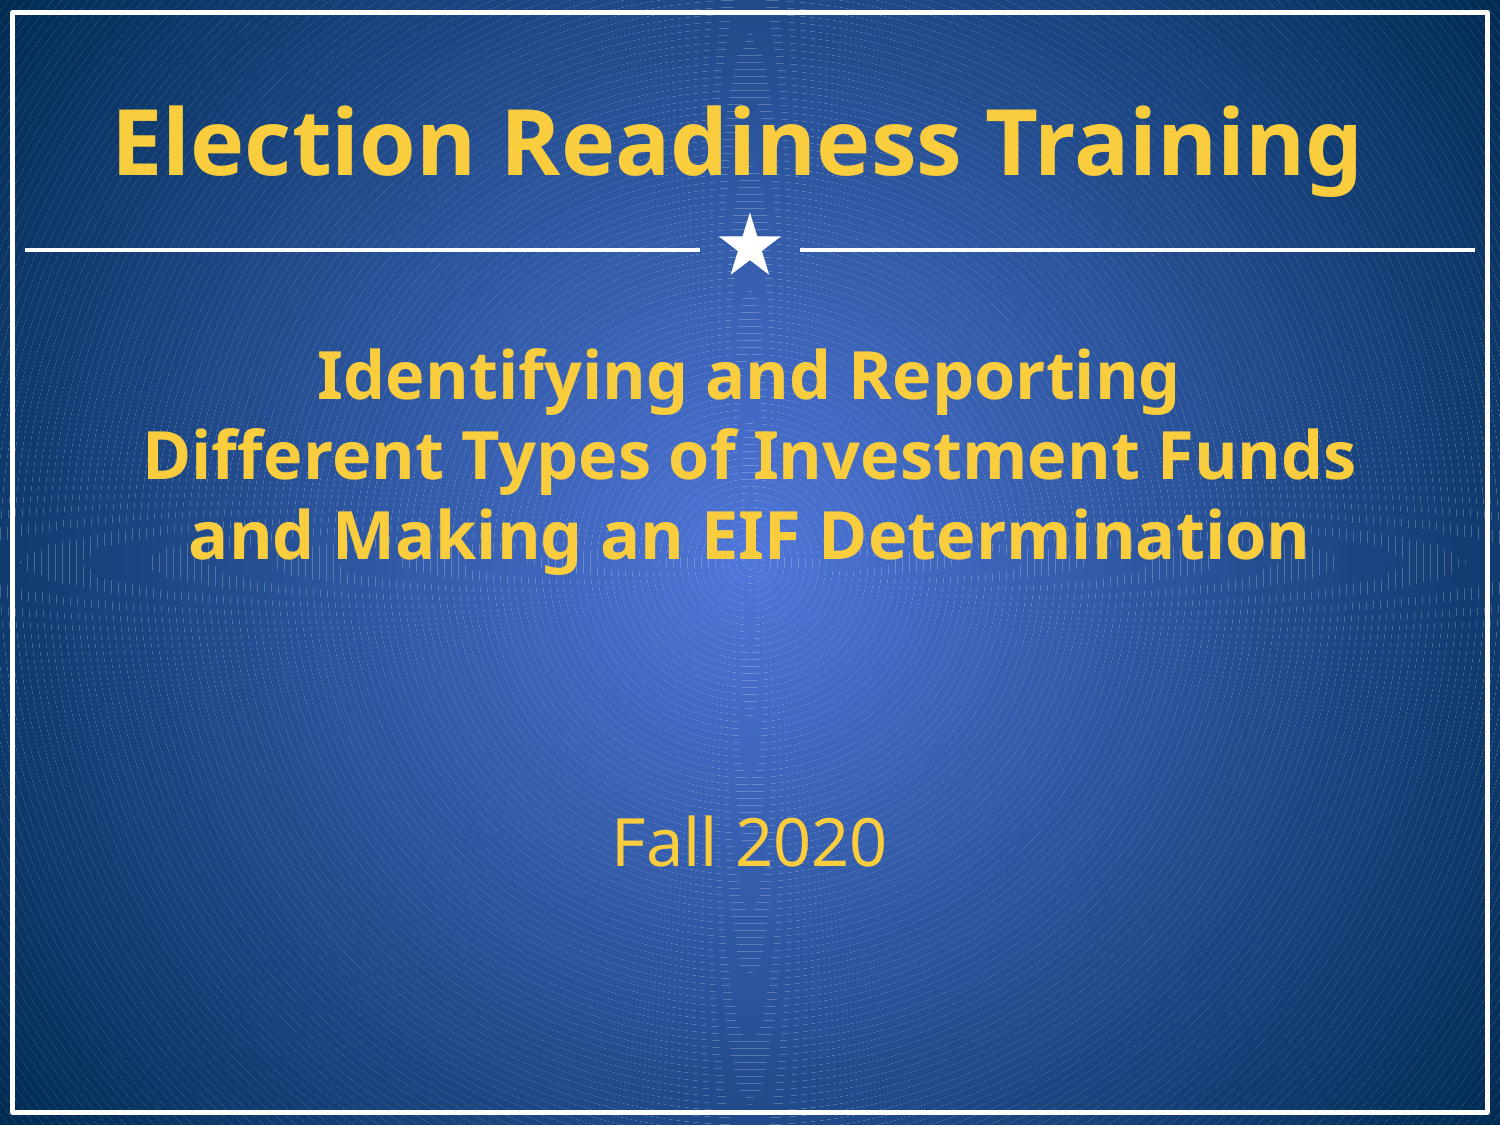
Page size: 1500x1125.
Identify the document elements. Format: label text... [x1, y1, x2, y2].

slide_number [1074, 1042, 1425, 1103]
list Identifying and Reporting Different Types of Investment Funds and Making an EIF Determination Fall 2020 [75, 324, 1425, 1005]
title Election Readiness Training [75, 45, 1425, 233]
